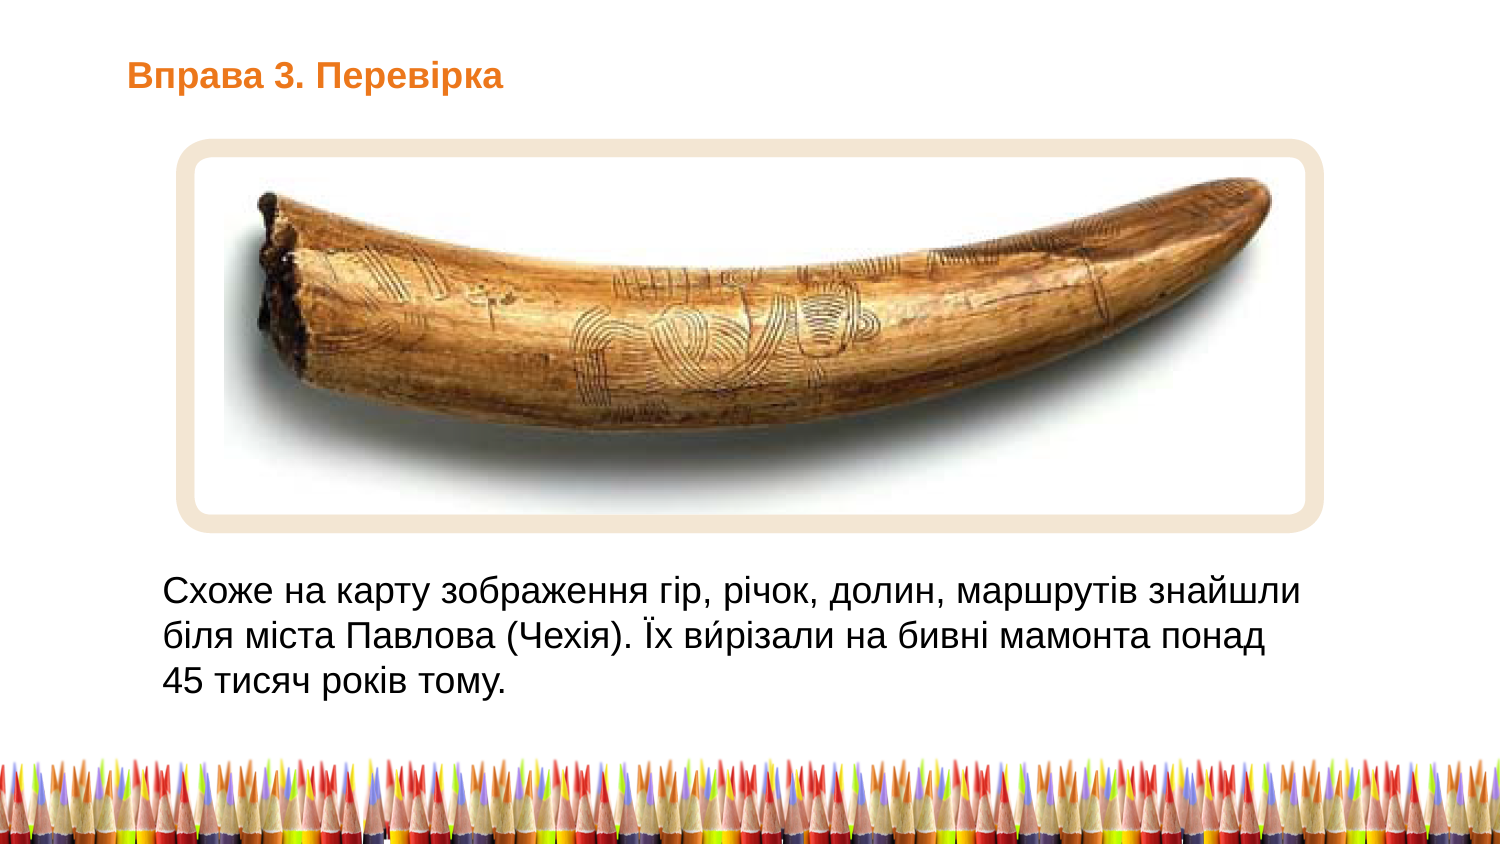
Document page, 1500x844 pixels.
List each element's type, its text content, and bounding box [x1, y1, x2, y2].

picture [159, 114, 1341, 559]
picture [0, 756, 1500, 844]
text_box Схоже на карту зображення гір, річок, долин, маршрутів знайшли біля міста Павлова (Чехія). Їх ви́різали на бивні мамонта понад 45 тисяч років тому. [147, 558, 1353, 709]
text_box Вправа 3. Перевірка [112, 43, 656, 104]
